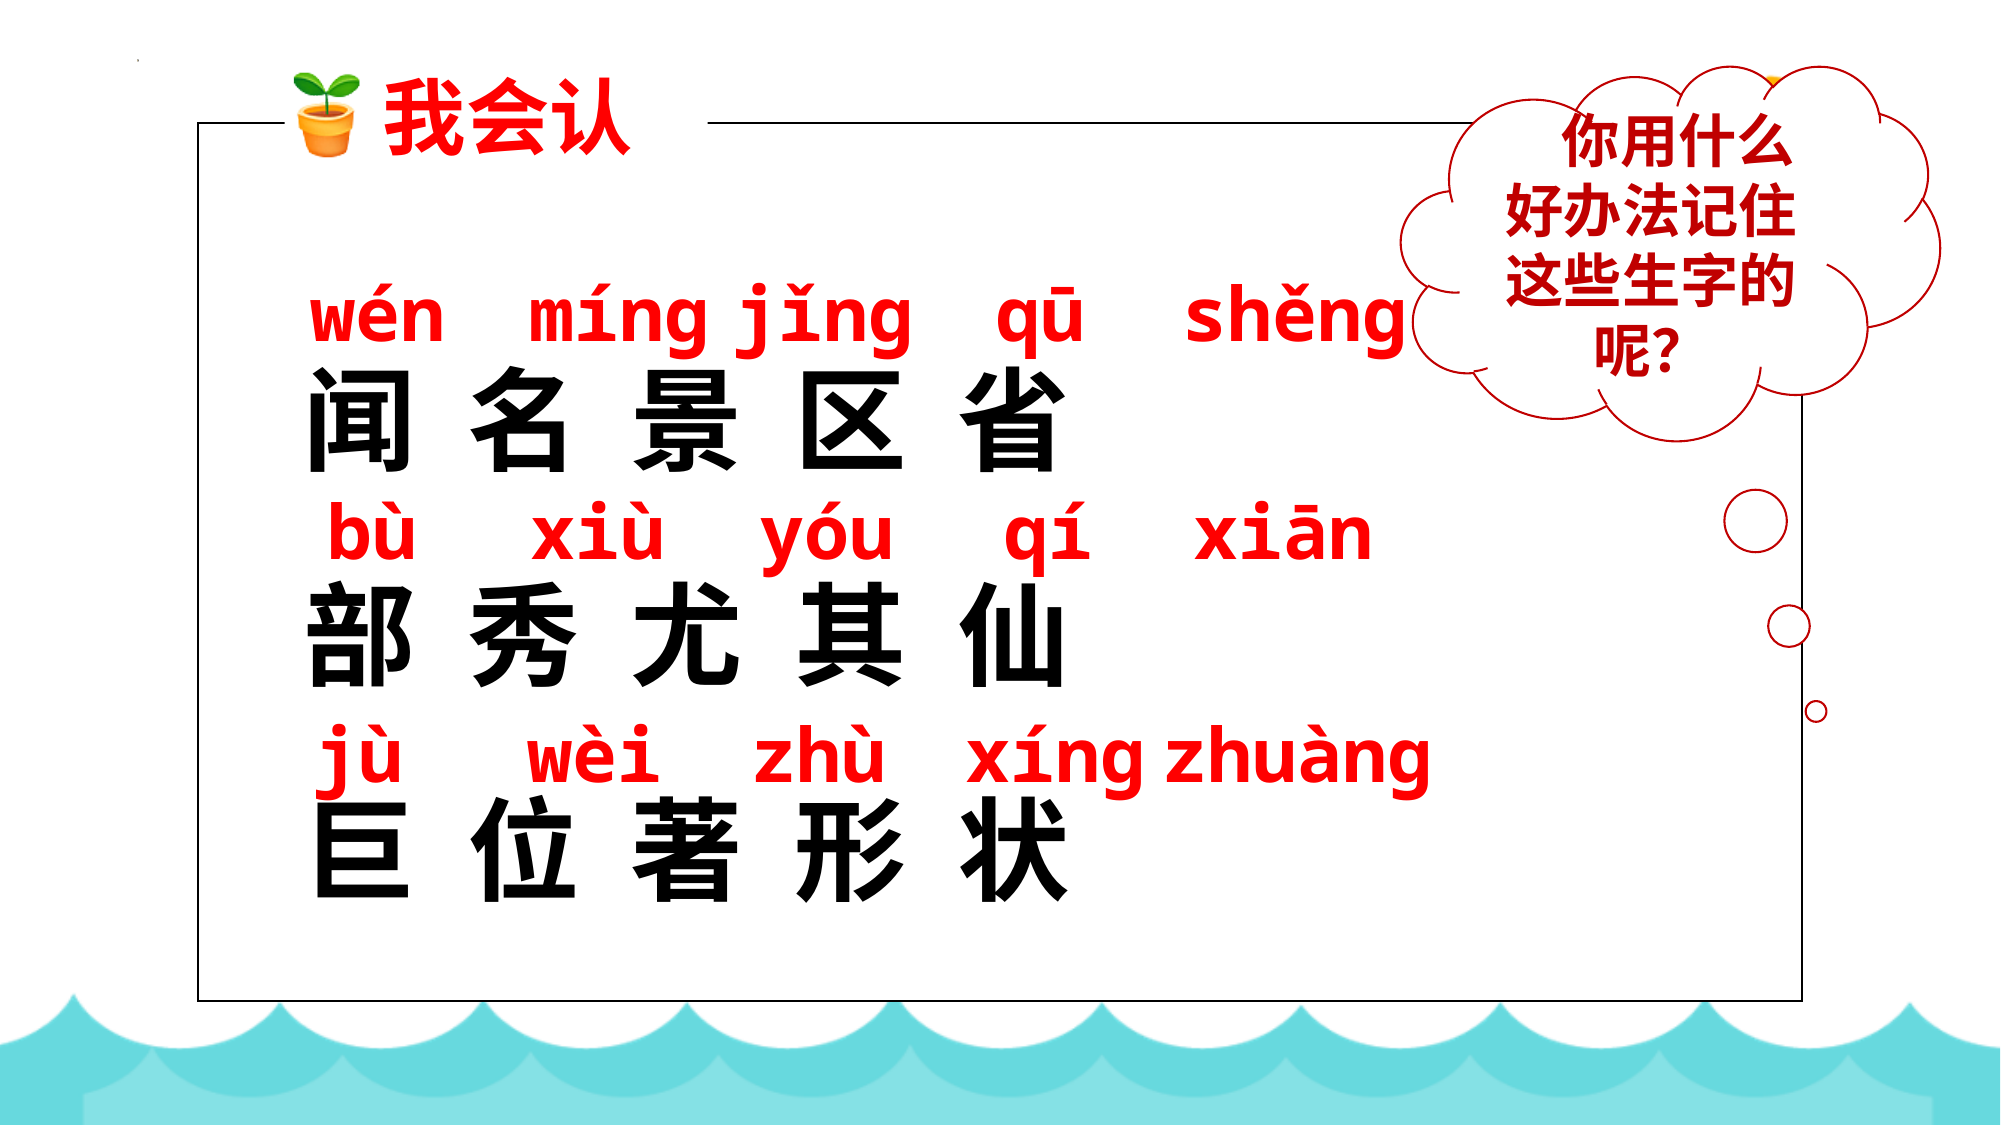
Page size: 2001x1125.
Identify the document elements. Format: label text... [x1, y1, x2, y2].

text_box [197, 122, 1803, 1002]
text_box zhù [736, 700, 950, 806]
text_box xiù [515, 477, 744, 582]
picture [0, 0, 2001, 1125]
text_box wèi [512, 700, 736, 806]
text_box yóu [744, 477, 988, 582]
text_box qū [980, 258, 1143, 364]
text_box jǐnɡ [718, 258, 980, 364]
text_box shěnɡ [1167, 258, 1432, 364]
text_box mínɡ [514, 258, 718, 364]
text_box [284, 57, 708, 186]
text_box zhuànɡ [1229, 700, 1559, 806]
text_box 你用什么好办法记住这些生字的呢？ [1723, 488, 1788, 554]
text_box 你用什么好办法记住这些生字的呢？ [1767, 604, 1811, 648]
text_box bù [312, 477, 475, 582]
text_box qí [988, 477, 1185, 582]
text_box jù [298, 700, 461, 806]
text_box 你用什么好办法记住这些生字的呢？ [1804, 700, 1828, 723]
text_box 闻 名 景 区 省 部 秀 尤 其 仙 巨 位 著 形 状 [289, 294, 1457, 926]
text_box wén [295, 258, 514, 364]
text_box 我会认 [368, 57, 648, 173]
text_box xínɡ [950, 700, 1229, 806]
text_box 你用什么好办法记住这些生字的呢？ [1399, 65, 1942, 443]
text_box xiān [1185, 477, 1491, 582]
